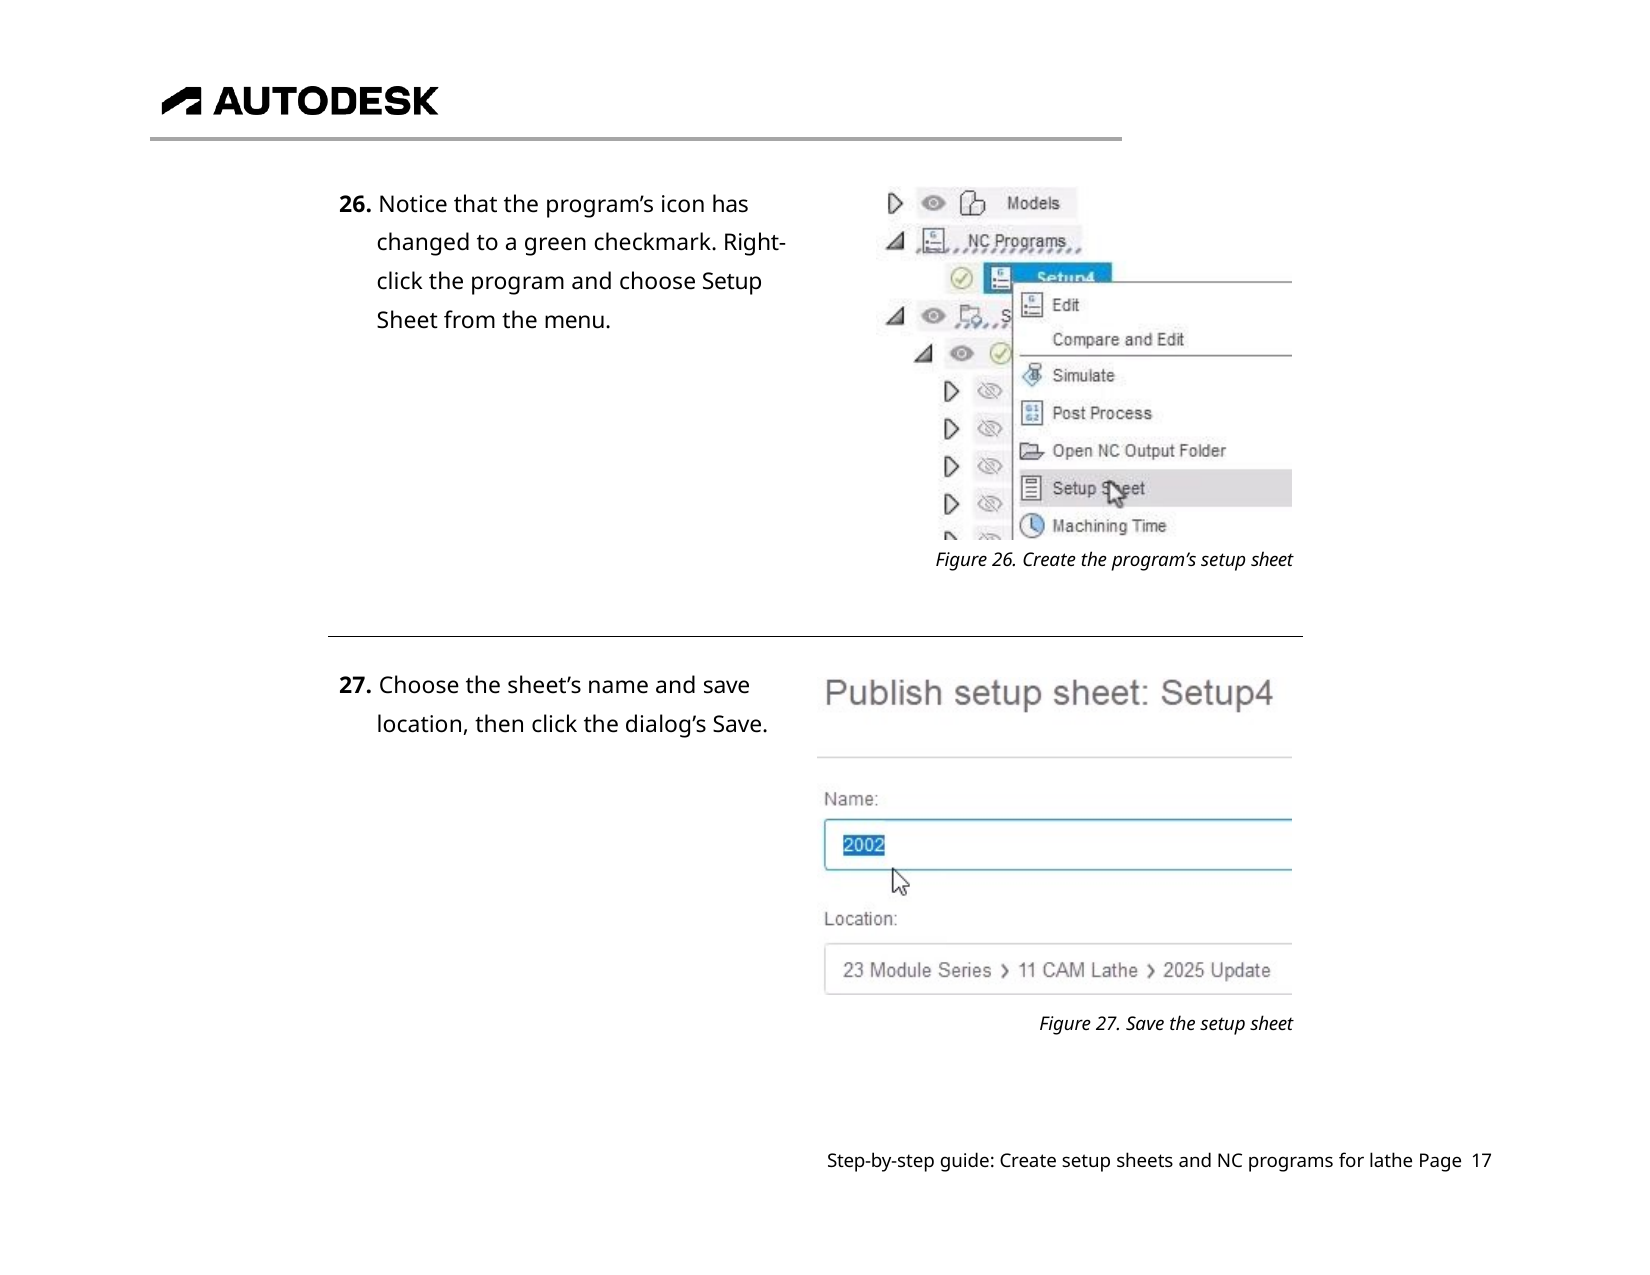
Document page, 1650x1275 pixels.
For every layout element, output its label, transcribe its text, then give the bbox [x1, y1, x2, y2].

picture [161, 86, 439, 115]
table_cell 27. Choose the sheet’s name and save location, then click the dialog’s Save. [328, 637, 802, 1049]
slide_number Step-by-step guide: Create setup sheets and NC programs for lathe Page 10 [825, 1145, 1509, 1275]
table_header 26. Notice that the program’s icon has changed to a green checkmark. Right- click the program and choose Setup Sheet from the menu. [328, 187, 802, 636]
picture [817, 677, 1293, 995]
table_header Figure 26. Create the program’s setup sheet [802, 187, 1303, 636]
picture [875, 186, 1292, 540]
table_cell Figure 27. Save the setup sheet [802, 637, 1303, 1049]
